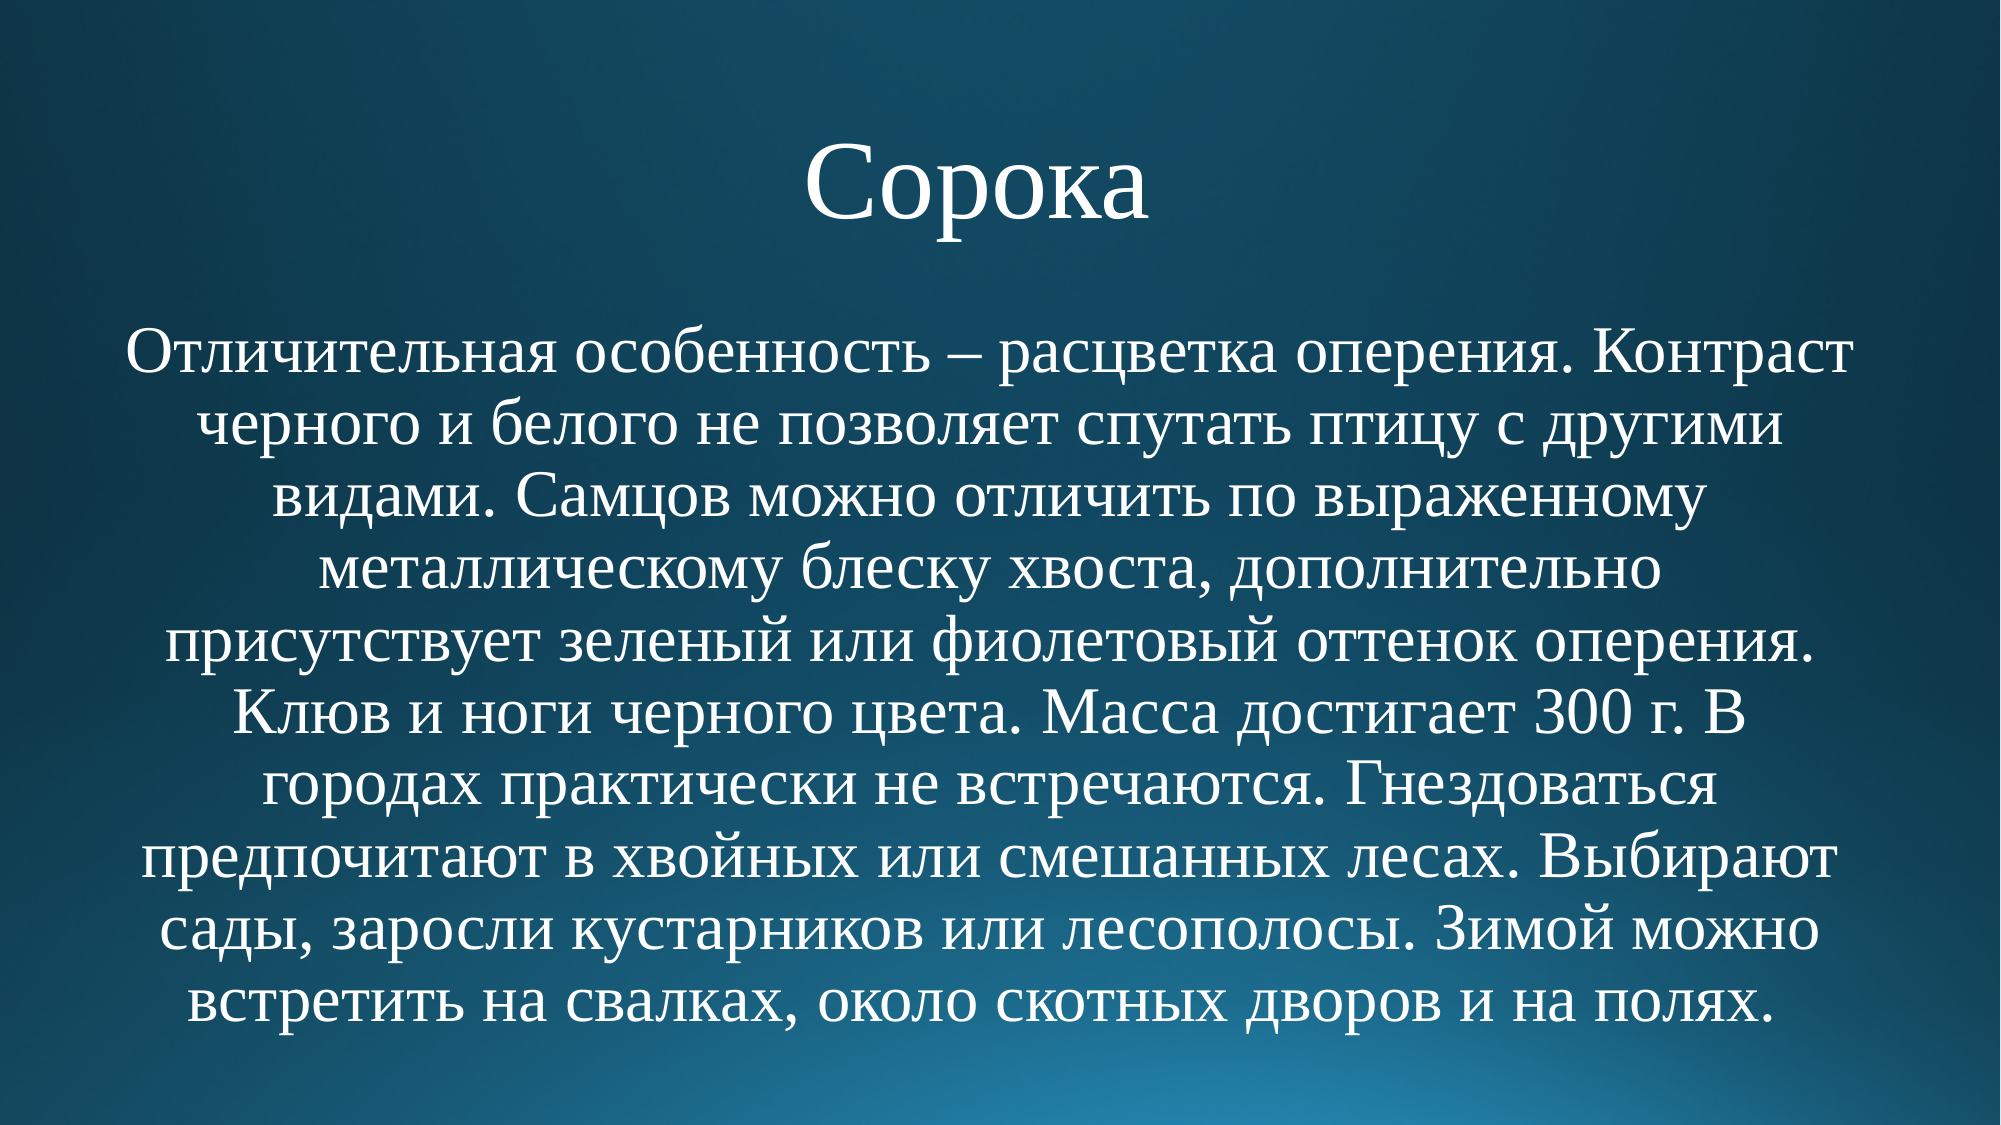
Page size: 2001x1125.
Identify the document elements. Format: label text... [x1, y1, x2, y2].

picture [0, 0, 2001, 1125]
title Сорока Отличительная особенность – расцветка оперения. Контраст черного и белого не позволяет спутать птицу с другими видами. Самцов можно отличить по выраженному металлическому блеску хвоста, дополнительно присутствует зеленый или фиолетовый оттенок оперения. Клюв и ноги черного цвета. Масса достигает 300 г. В городах практически не встречаются. Гнездоваться предпочитают в хвойных или смешанных лесах. Выбирают сады, заросли кустарников или лесополосы. Зимой можно встретить на свалках, около скотных дворов и на полях. [107, 81, 1875, 1076]
